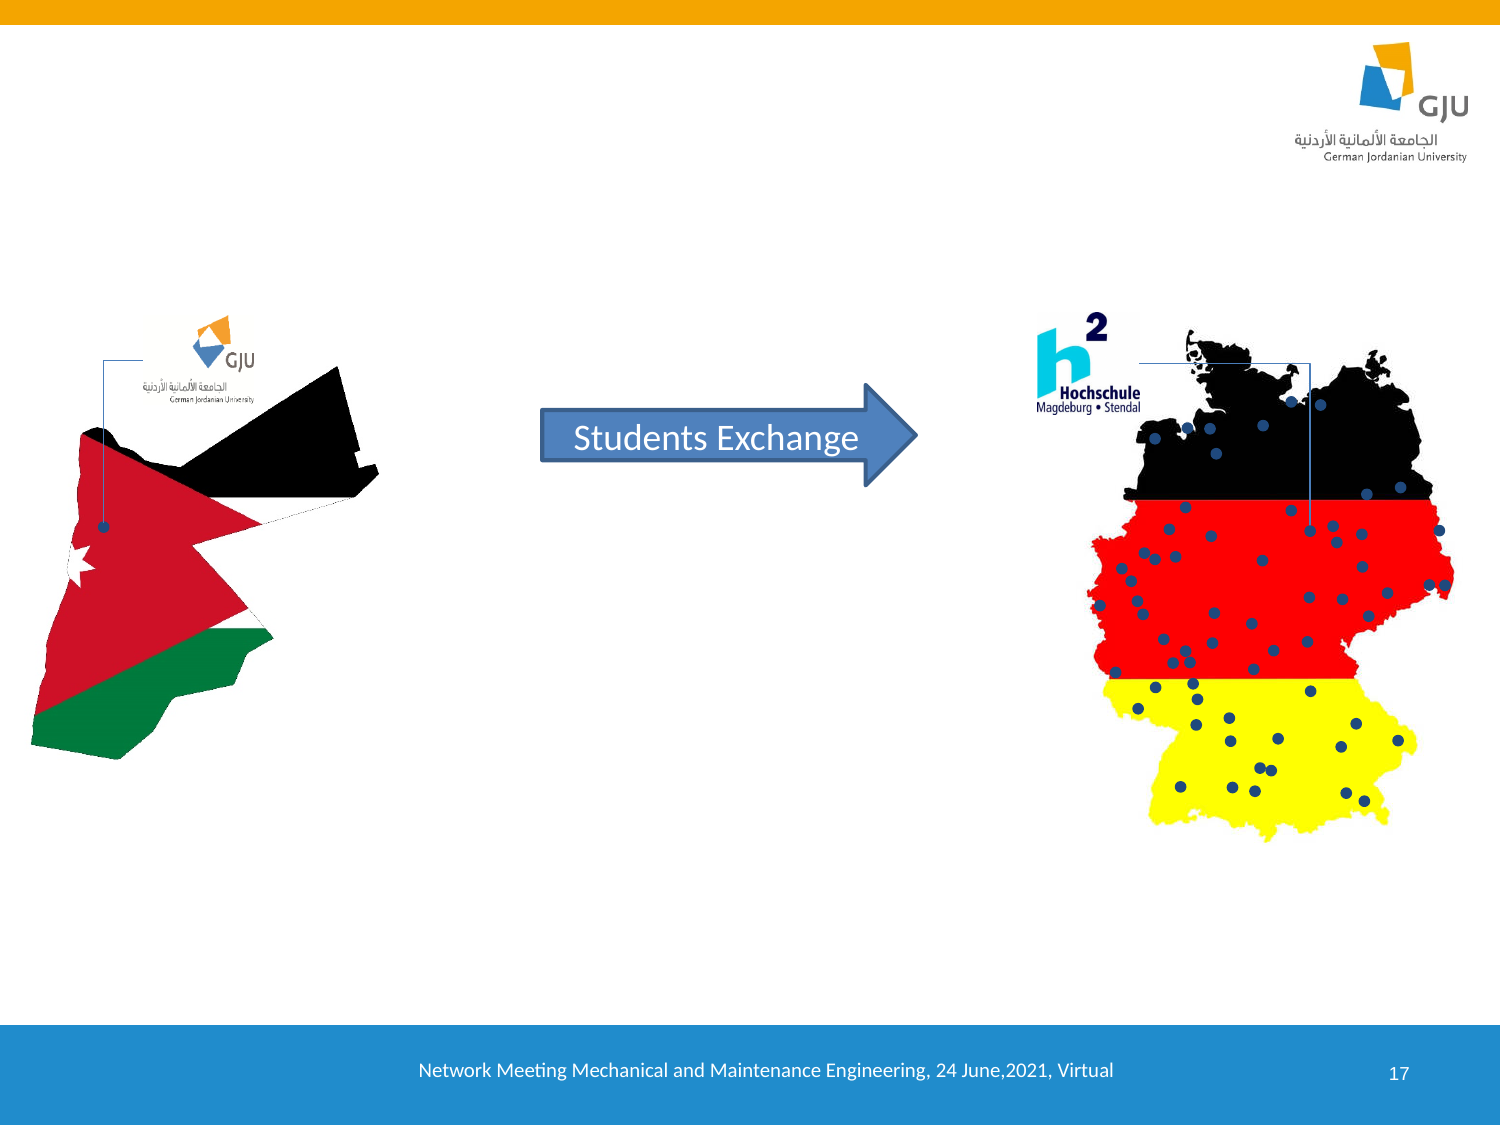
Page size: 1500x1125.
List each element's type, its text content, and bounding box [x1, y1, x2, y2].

picture [1037, 312, 1466, 846]
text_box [1142, 359, 1308, 531]
text_box Students Exchange [540, 382, 918, 488]
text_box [41, 422, 205, 462]
slide_number 17 [1258, 1042, 1425, 1103]
picture [24, 315, 384, 767]
footer Network Meeting Mechanical and Maintenance Engineering, 24 June,2021, Virtual [320, 1051, 1213, 1112]
picture [0, 0, 1500, 25]
picture [1295, 42, 1468, 163]
